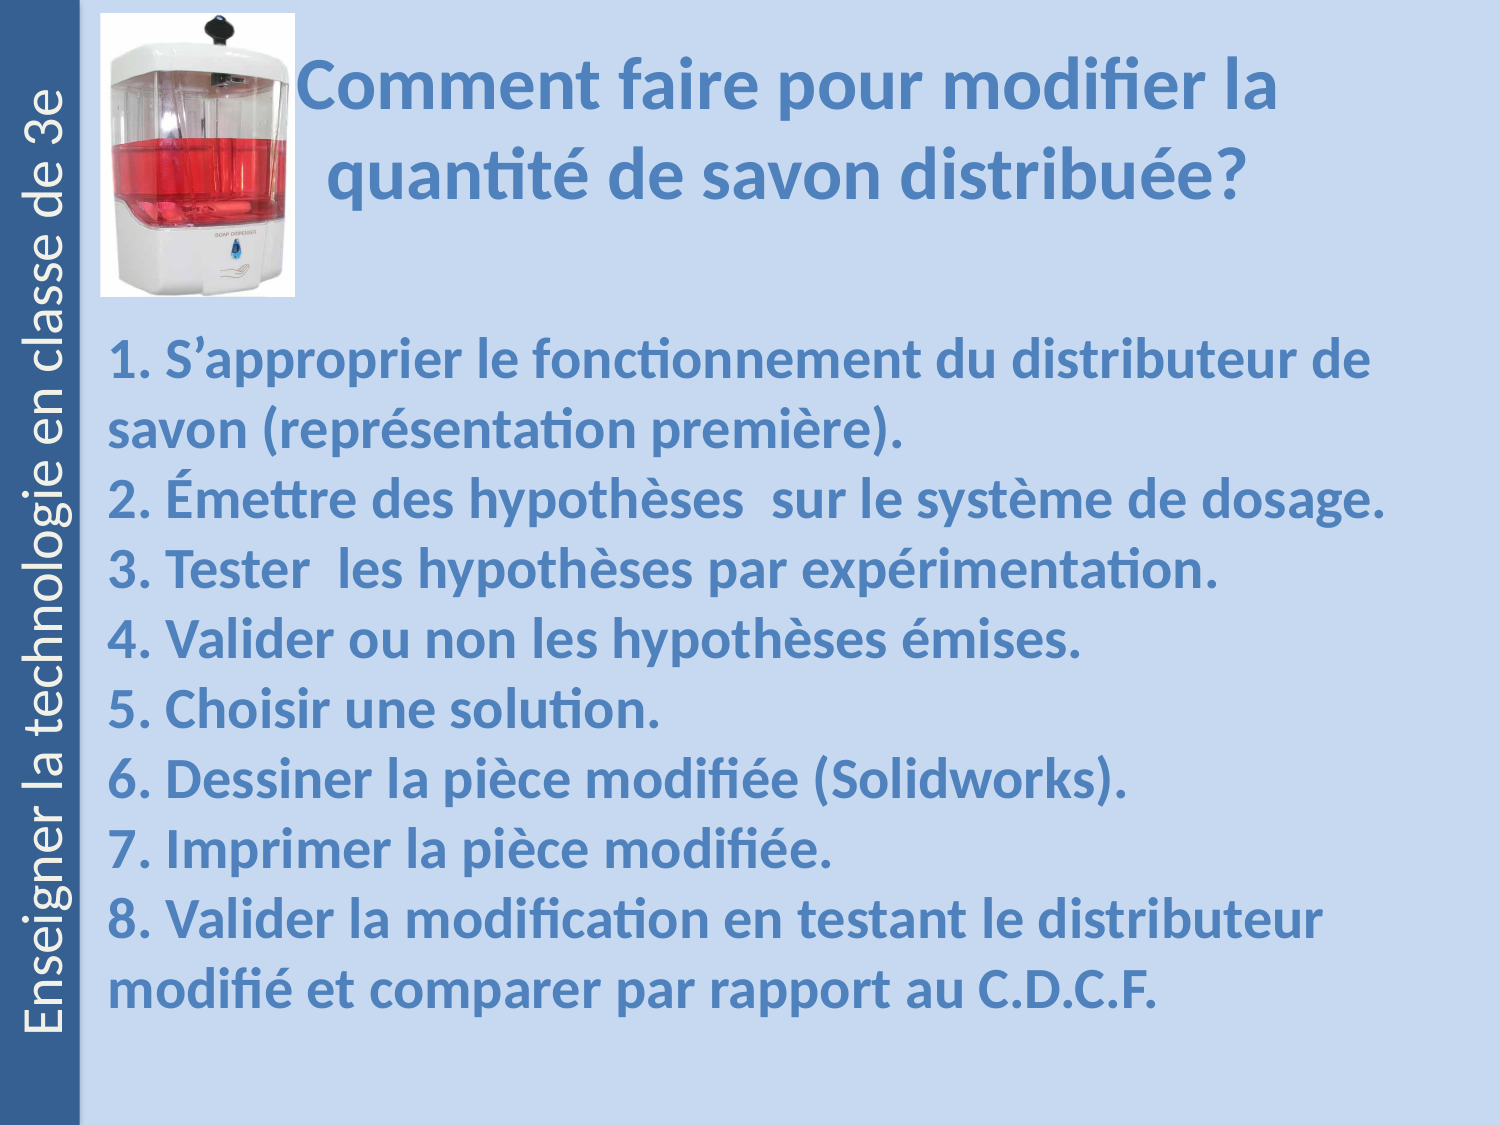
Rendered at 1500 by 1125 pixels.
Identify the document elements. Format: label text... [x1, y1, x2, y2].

text_box Enseigner la technologie en classe de 3e [0, 0, 80, 1125]
text_box 1. S’approprier le fonctionnement du distributeur de savon (représentation première). 2. Émettre des hypothèses sur le système de dosage. 3. Tester les hypothèses par expérimentation. 4. Valider ou non les hypothèses émises. 5. Choisir une solution. 6. Dessiner la pièce modifiée (Solidworks). 7. Imprimer la pièce modifiée. 8. Valider la modification en testant le distributeur modifié et comparer par rapport au C.D.C.F. [92, 312, 1484, 1028]
picture [100, 13, 296, 298]
text_box Comment faire pour modifier la quantité de savon distribuée? [302, 27, 1356, 222]
